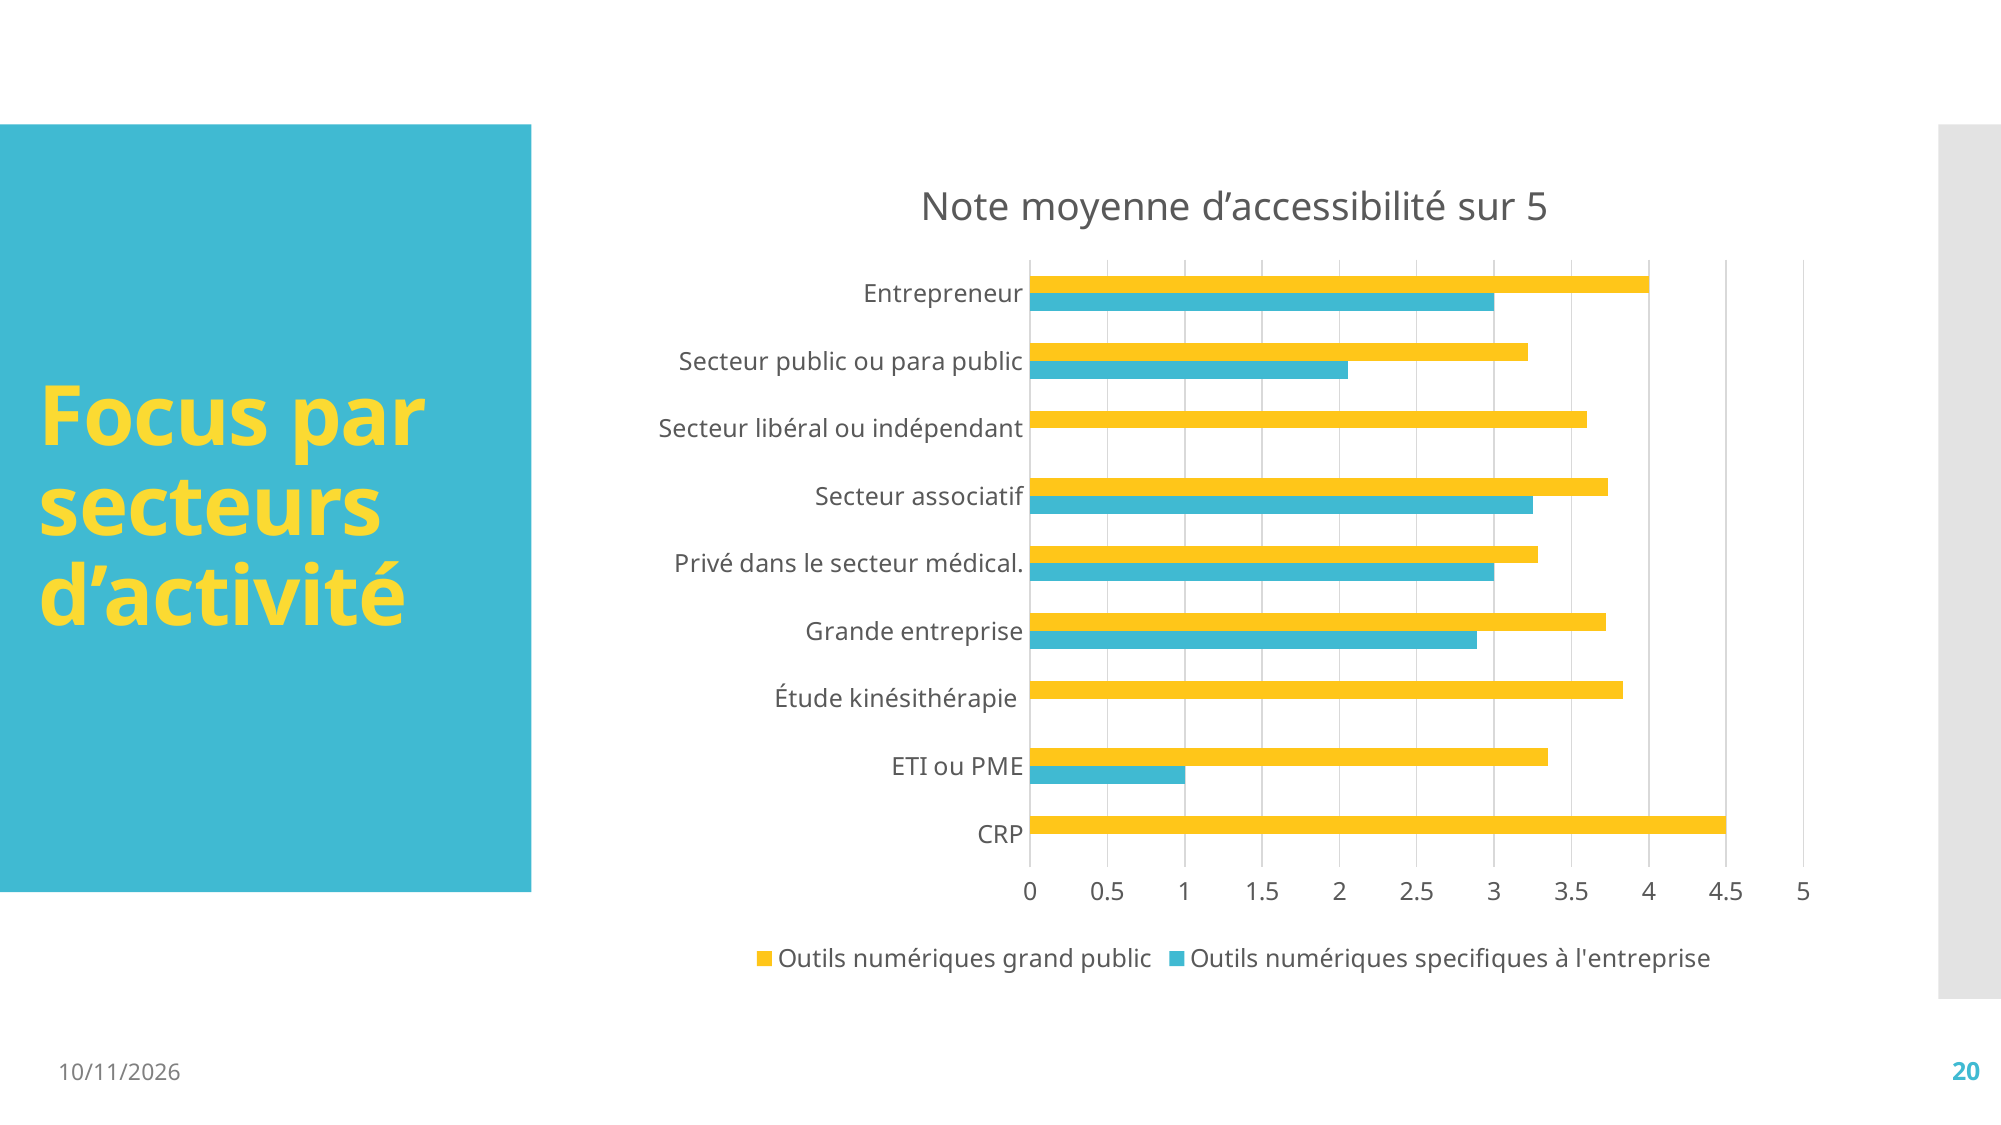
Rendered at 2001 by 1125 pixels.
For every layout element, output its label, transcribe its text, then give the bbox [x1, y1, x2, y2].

chart [634, 141, 1835, 982]
slide_number 20 [1744, 1042, 1996, 1103]
title Focus par secteurs d’activité [23, 130, 508, 886]
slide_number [43, 1042, 493, 1103]
